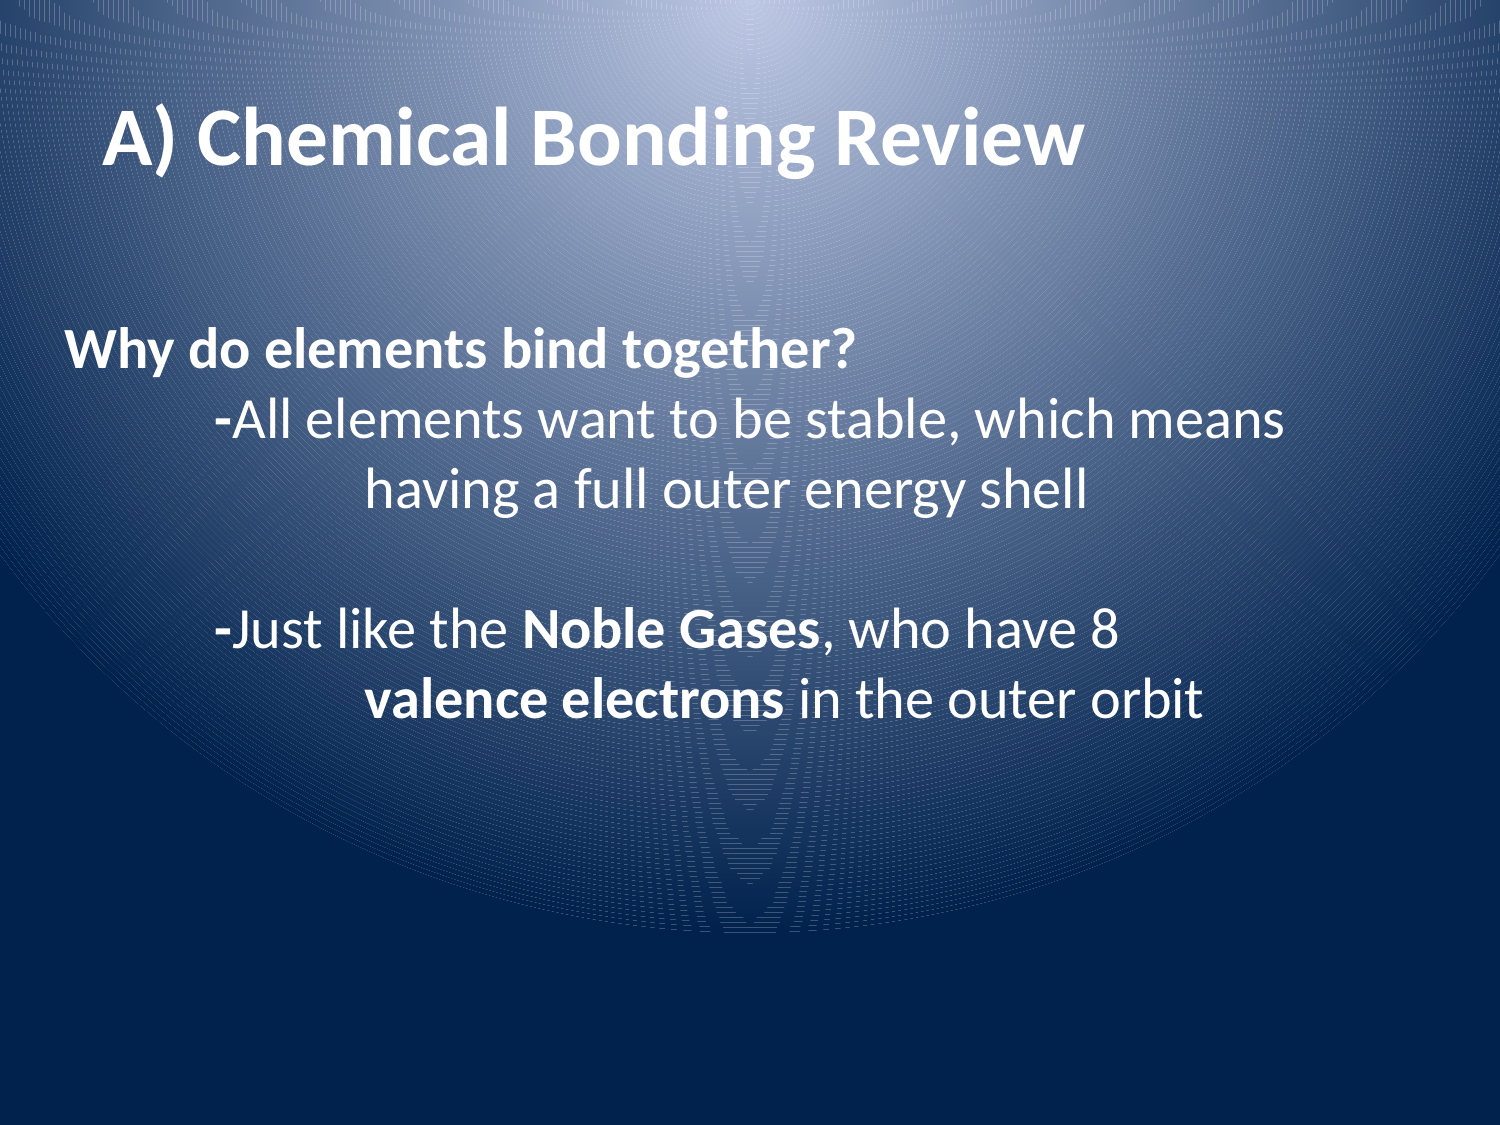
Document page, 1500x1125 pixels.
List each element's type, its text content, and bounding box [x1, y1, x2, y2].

text_box A) Chemical Bonding Review [87, 75, 1500, 190]
text_box Why do elements bind together? -All elements want to be stable, which means having a full outer energy shell -Just like the Noble Gases, who have 8 valence electrons in the outer orbit [50, 212, 1450, 738]
